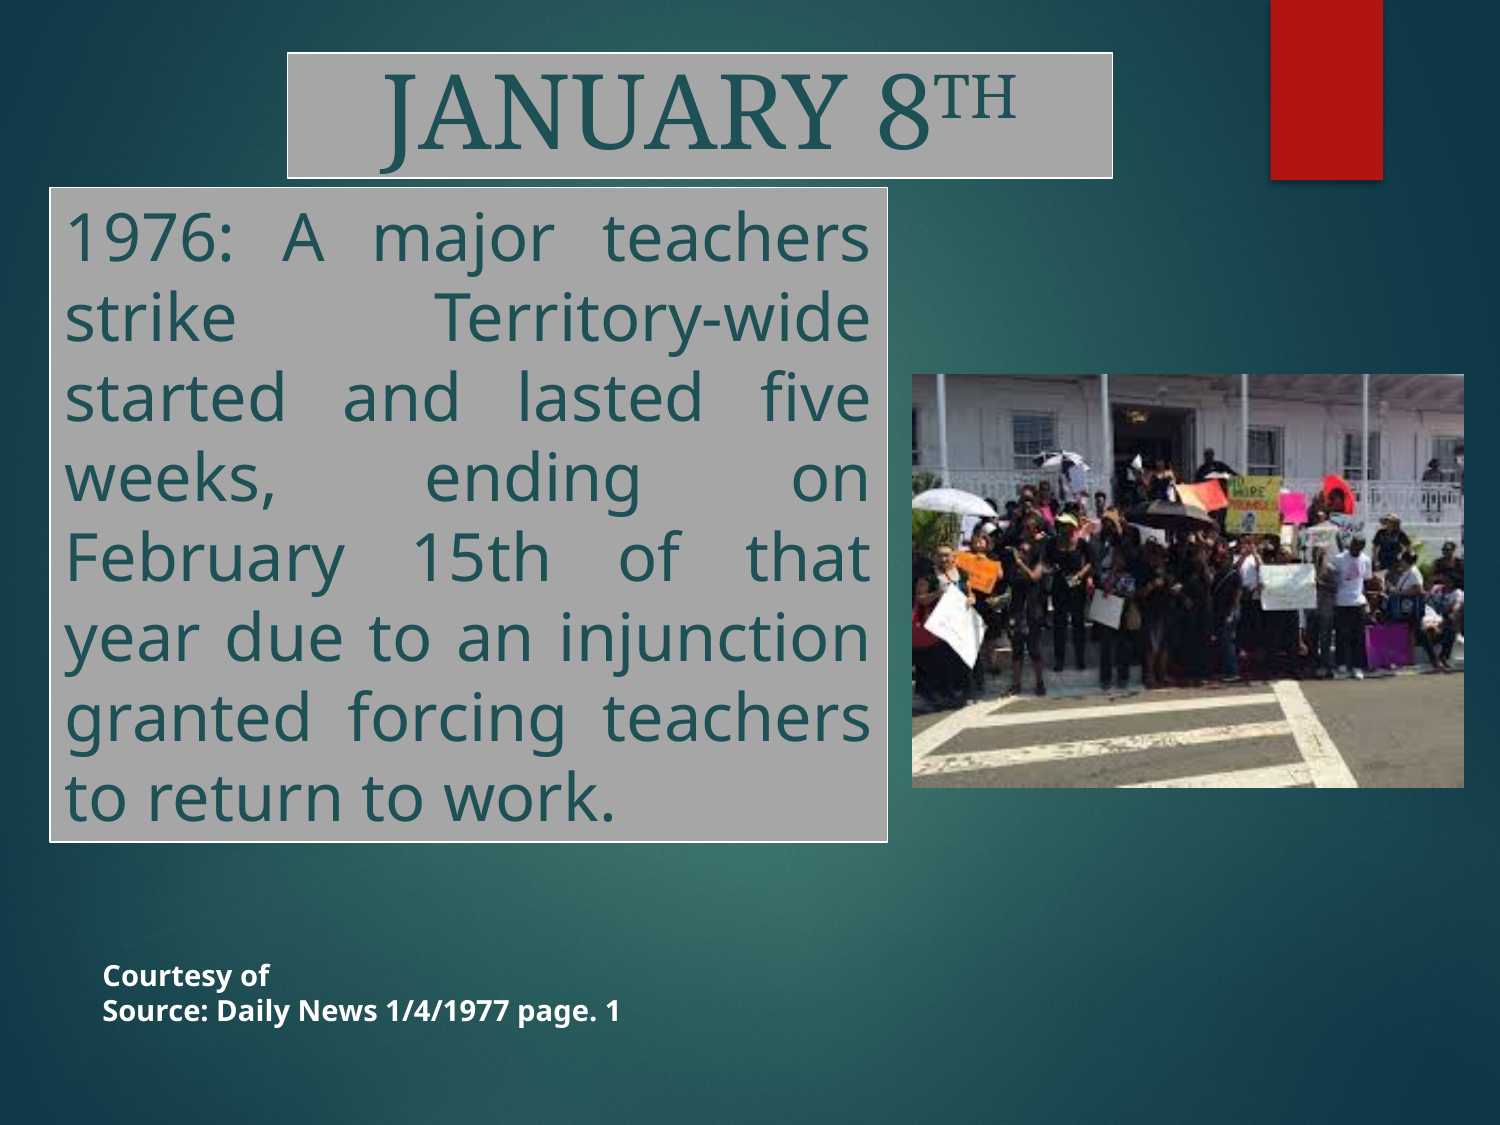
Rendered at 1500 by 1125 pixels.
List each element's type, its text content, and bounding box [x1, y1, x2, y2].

text_box 1976: A major teachers strike Territory-wide started and lasted five weeks, ending on February 15th of that year due to an injunction granted forcing teachers to return to work. [49, 187, 888, 843]
text_box Courtesy of Source: Daily News 1/4/1977 page. 1 [87, 949, 1250, 1035]
picture [912, 374, 1464, 788]
title JANUARY 8TH [287, 52, 1113, 179]
